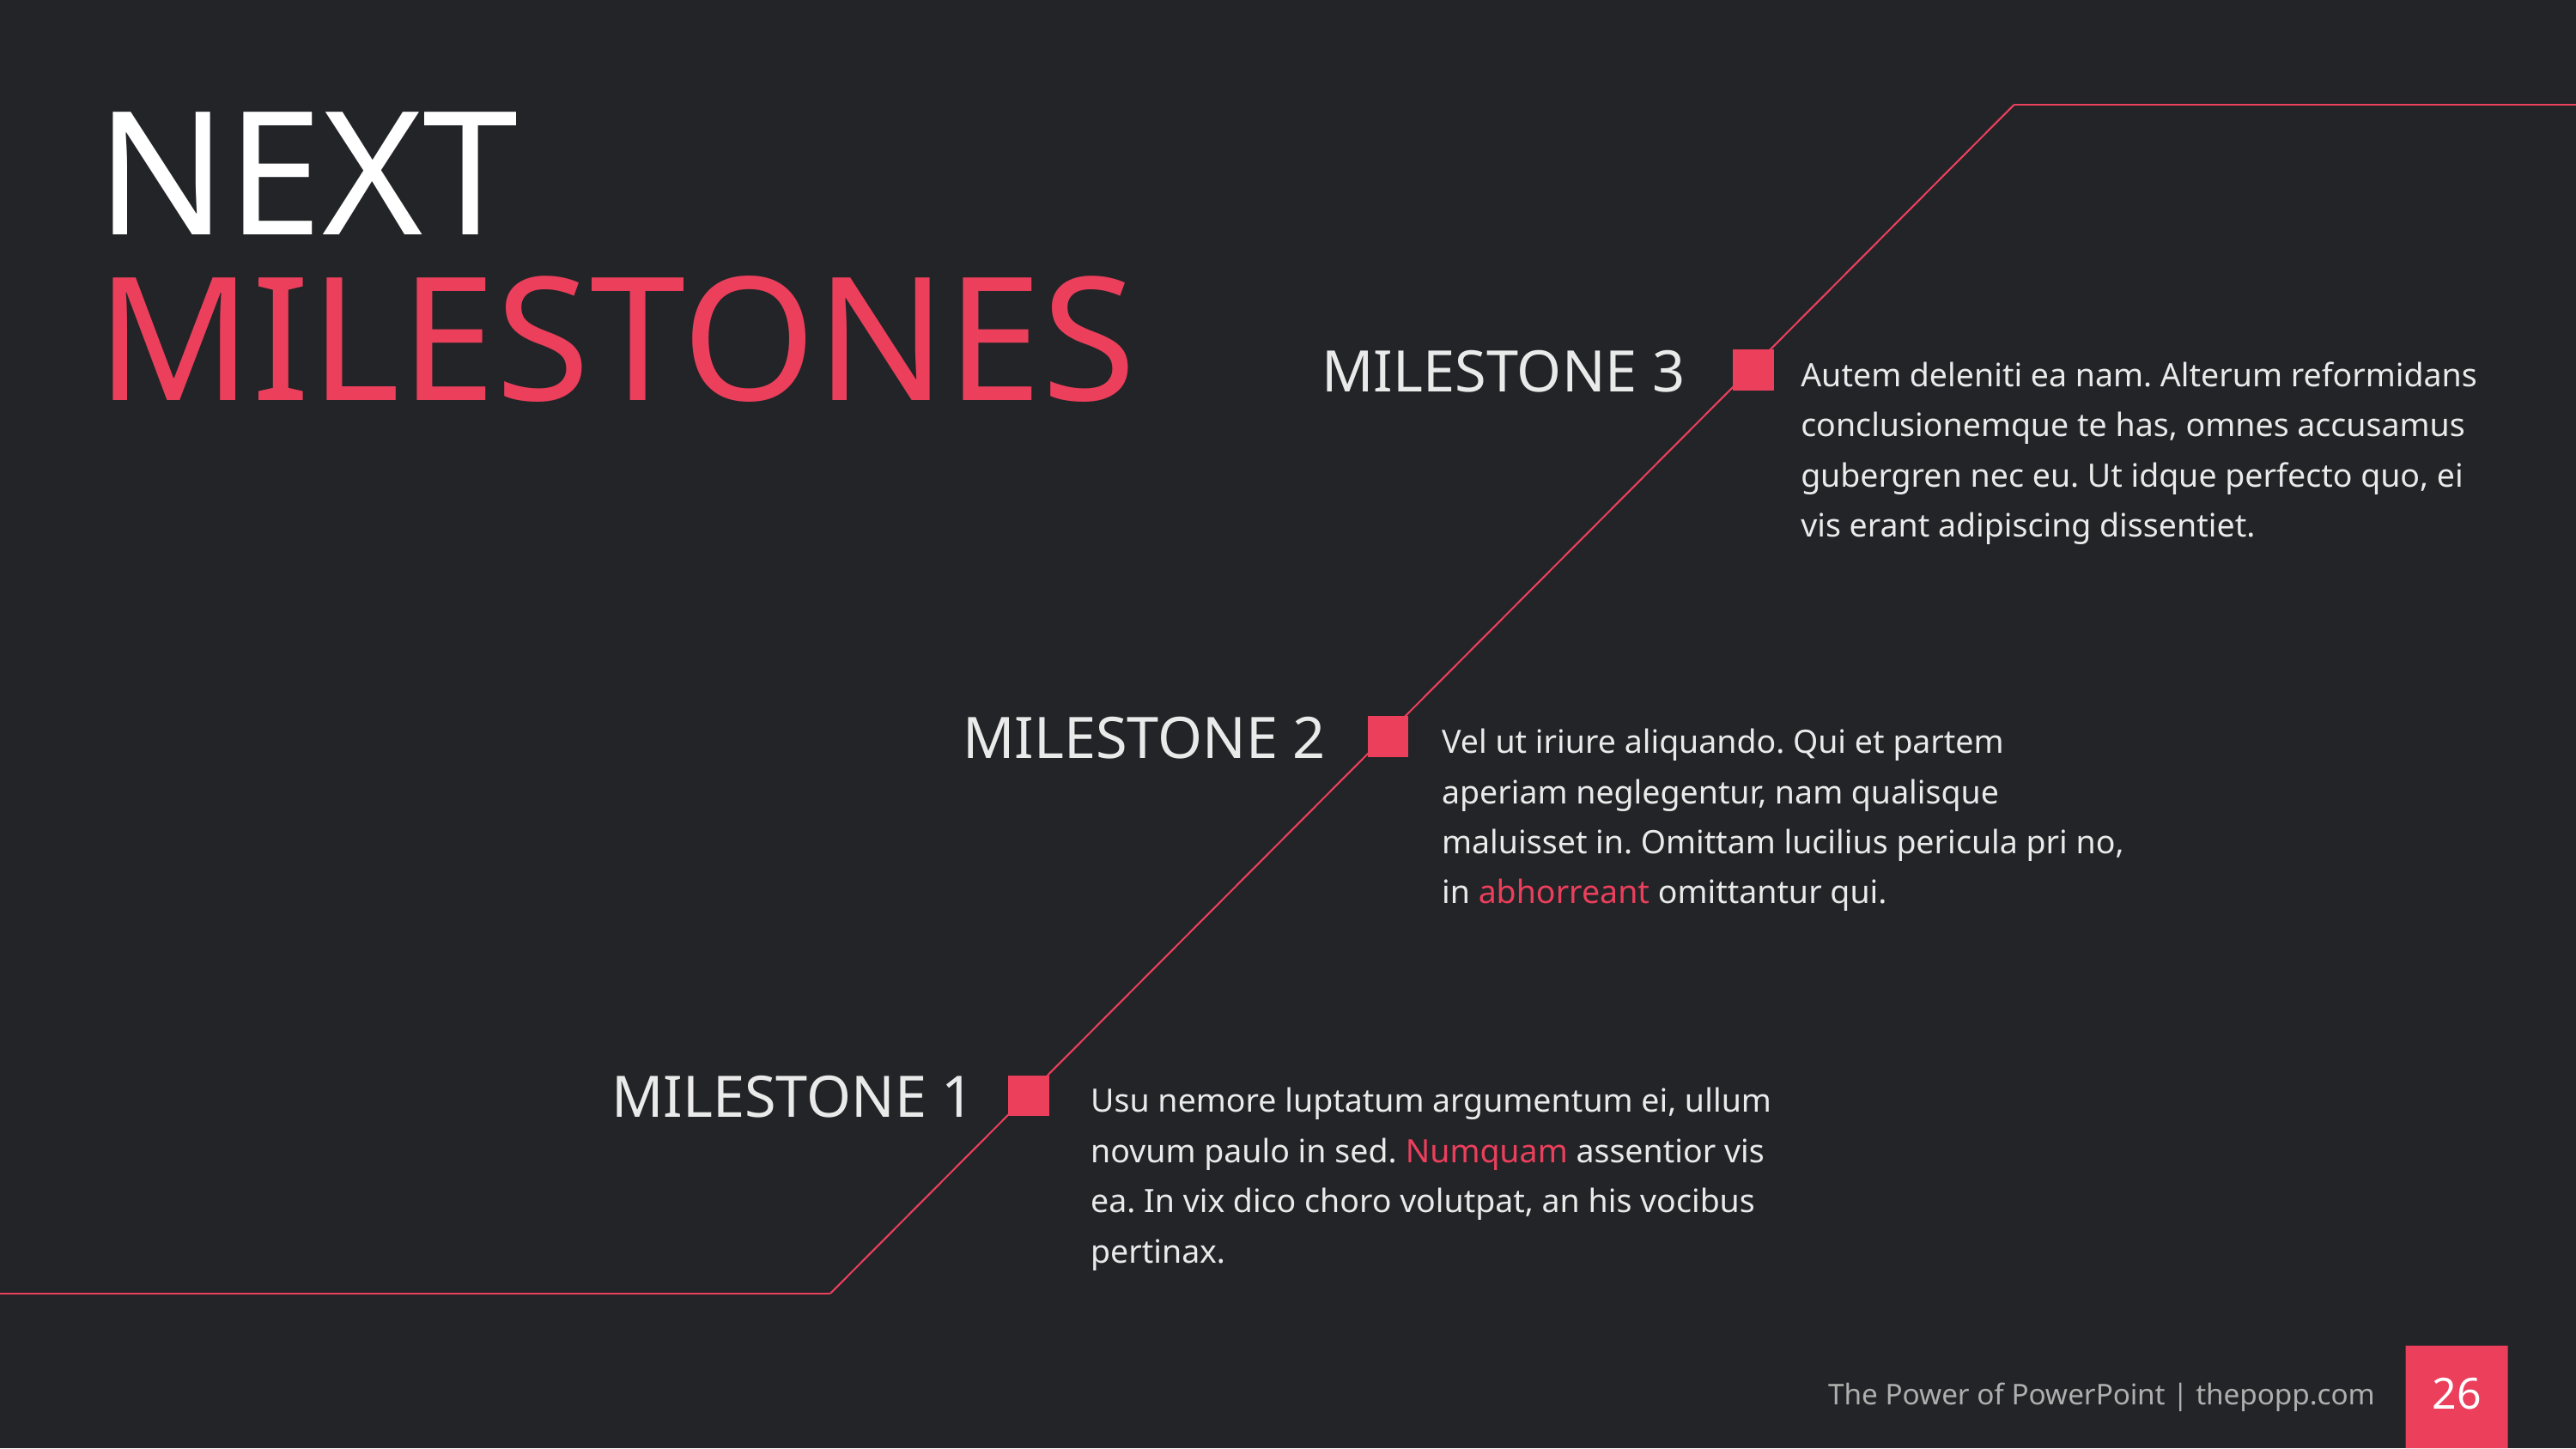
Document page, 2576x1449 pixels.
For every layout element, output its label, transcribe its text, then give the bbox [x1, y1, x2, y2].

title NEXT MILESTONES [83, 96, 1169, 644]
list Vel ut iriure aliquando. Qui et partem aperiam neglegentur, nam qualisque maluisset in. Omittam lucilius pericula pri no, in abhorreant omittantur qui. [1429, 703, 2146, 939]
list Usu nemore luptatum argumentum ei, ullum novum paulo in sed. Numquam assentior vis ea. In vix dico choro volutpat, an his vocibus pertinax. [1078, 1062, 1795, 1298]
list MILESTONE 3 [1189, 327, 1698, 410]
list Autem deleniti ea nam. Alterum reformidans conclusionemque te has, omnes accusamus gubergren nec eu. Ut idque perfecto quo, ei vis erant adipiscing dissentiet. [1788, 336, 2505, 573]
list MILESTONE 2 [830, 694, 1340, 777]
footer The Power of PowerPoint | thepopp.com [1519, 1356, 2389, 1434]
slide_number 26 [2404, 1356, 2509, 1434]
list MILESTONE 1 [479, 1052, 988, 1136]
